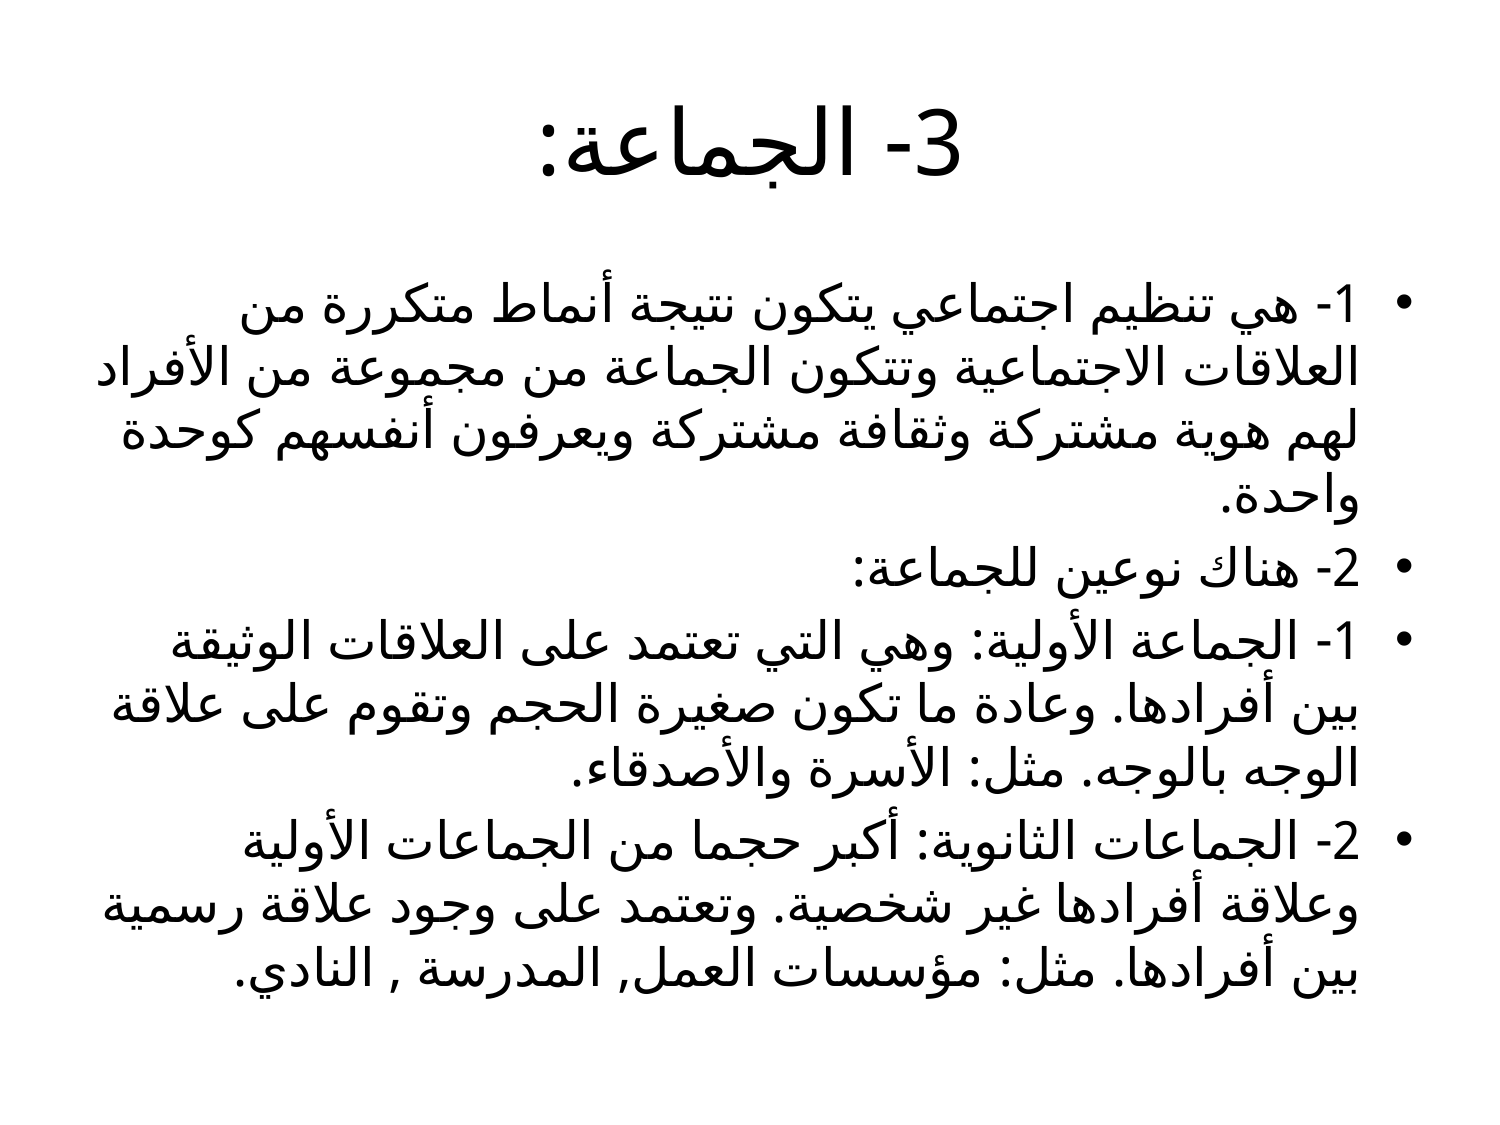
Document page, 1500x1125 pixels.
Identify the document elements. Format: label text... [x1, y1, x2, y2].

list 1- هي تنظيم اجتماعي يتكون نتيجة أنماط متكررة من العلاقات الاجتماعية وتتكون الجماعة من مجموعة من الأفراد لهم هوية مشتركة وثقافة مشتركة ويعرفون أنفسهم كوحدة واحدة. 2- هناك نوعين للجماعة: 1- الجماعة الأولية: وهي التي تعتمد على العلاقات الوثيقة بين أفرادها. وعادة ما تكون صغيرة الحجم وتقوم على علاقة الوجه بالوجه. مثل: الأسرة والأصدقاء. 2- الجماعات الثانوية: أكبر حجما من الجماعات الأولية وعلاقة أفرادها غير شخصية. وتعتمد على وجود علاقة رسمية بين أفرادها. مثل: مؤسسات العمل, المدرسة , النادي. [75, 262, 1425, 1005]
title 3- الجماعة: [75, 45, 1425, 233]
